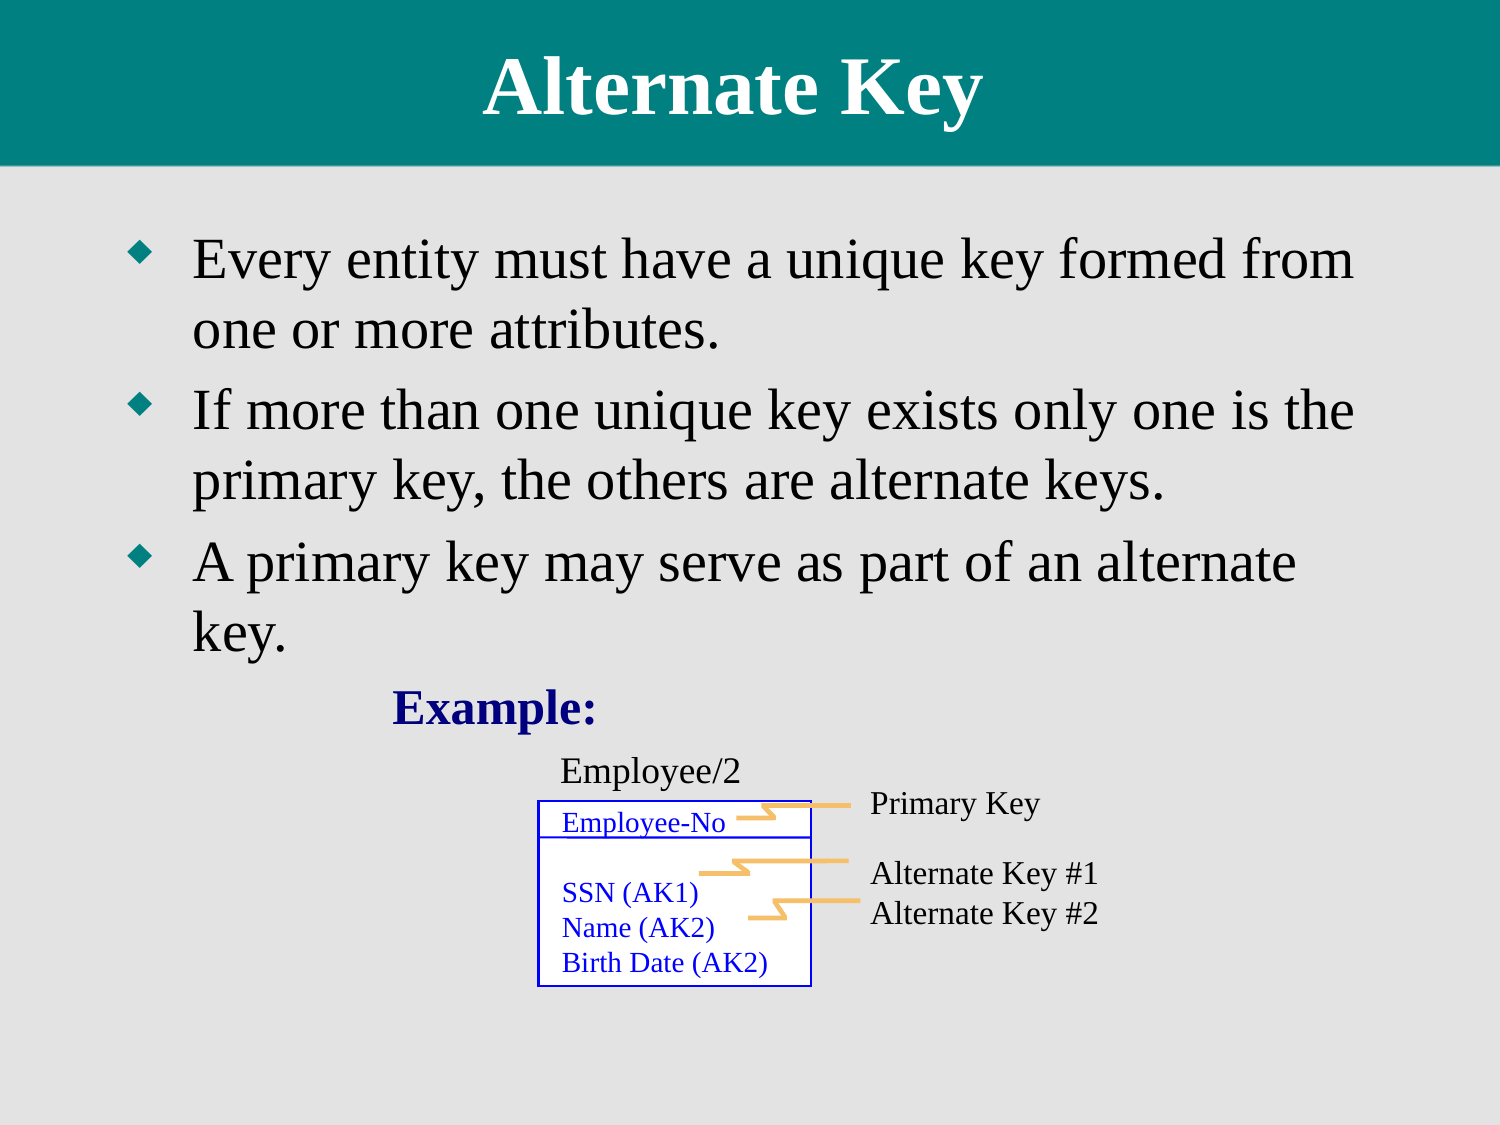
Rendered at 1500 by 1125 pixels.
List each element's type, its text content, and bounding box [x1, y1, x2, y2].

title Alternate Key [0, 23, 1488, 140]
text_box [747, 900, 861, 919]
text_box Employee/2 [545, 739, 757, 794]
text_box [736, 805, 852, 819]
list Every entity must have a unique key formed from one or more attributes. If more than one unique key exists only one is the primary key, the others are alternate keys. A primary key may serve as part of an alternate key. [111, 211, 1388, 676]
picture [0, 0, 1500, 1125]
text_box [698, 860, 849, 874]
text_box Primary Key Alternate Key #1 Alternate Key #2 [855, 773, 1115, 939]
text_box Example: [377, 676, 614, 742]
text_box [538, 796, 812, 988]
